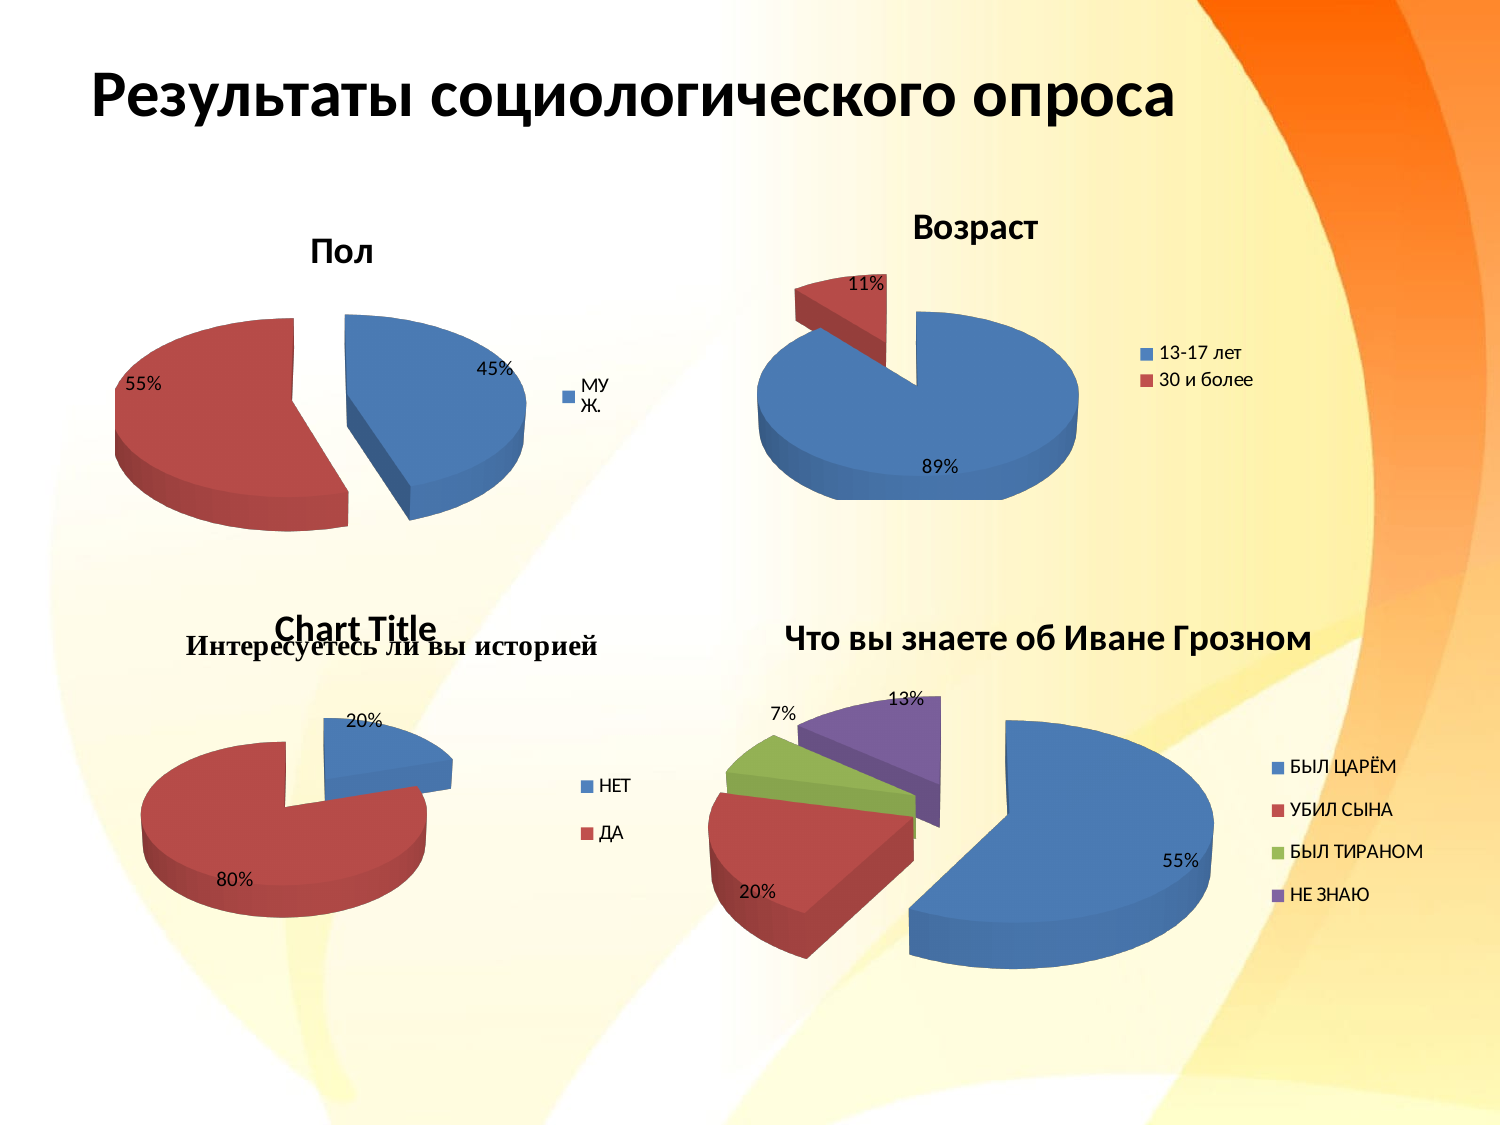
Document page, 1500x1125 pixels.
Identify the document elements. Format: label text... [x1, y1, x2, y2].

chart [678, 184, 1273, 551]
chart [651, 594, 1446, 1002]
chart [64, 207, 648, 968]
picture [0, 0, 1500, 1125]
text_box Результаты социологического опроса [76, 42, 1199, 138]
